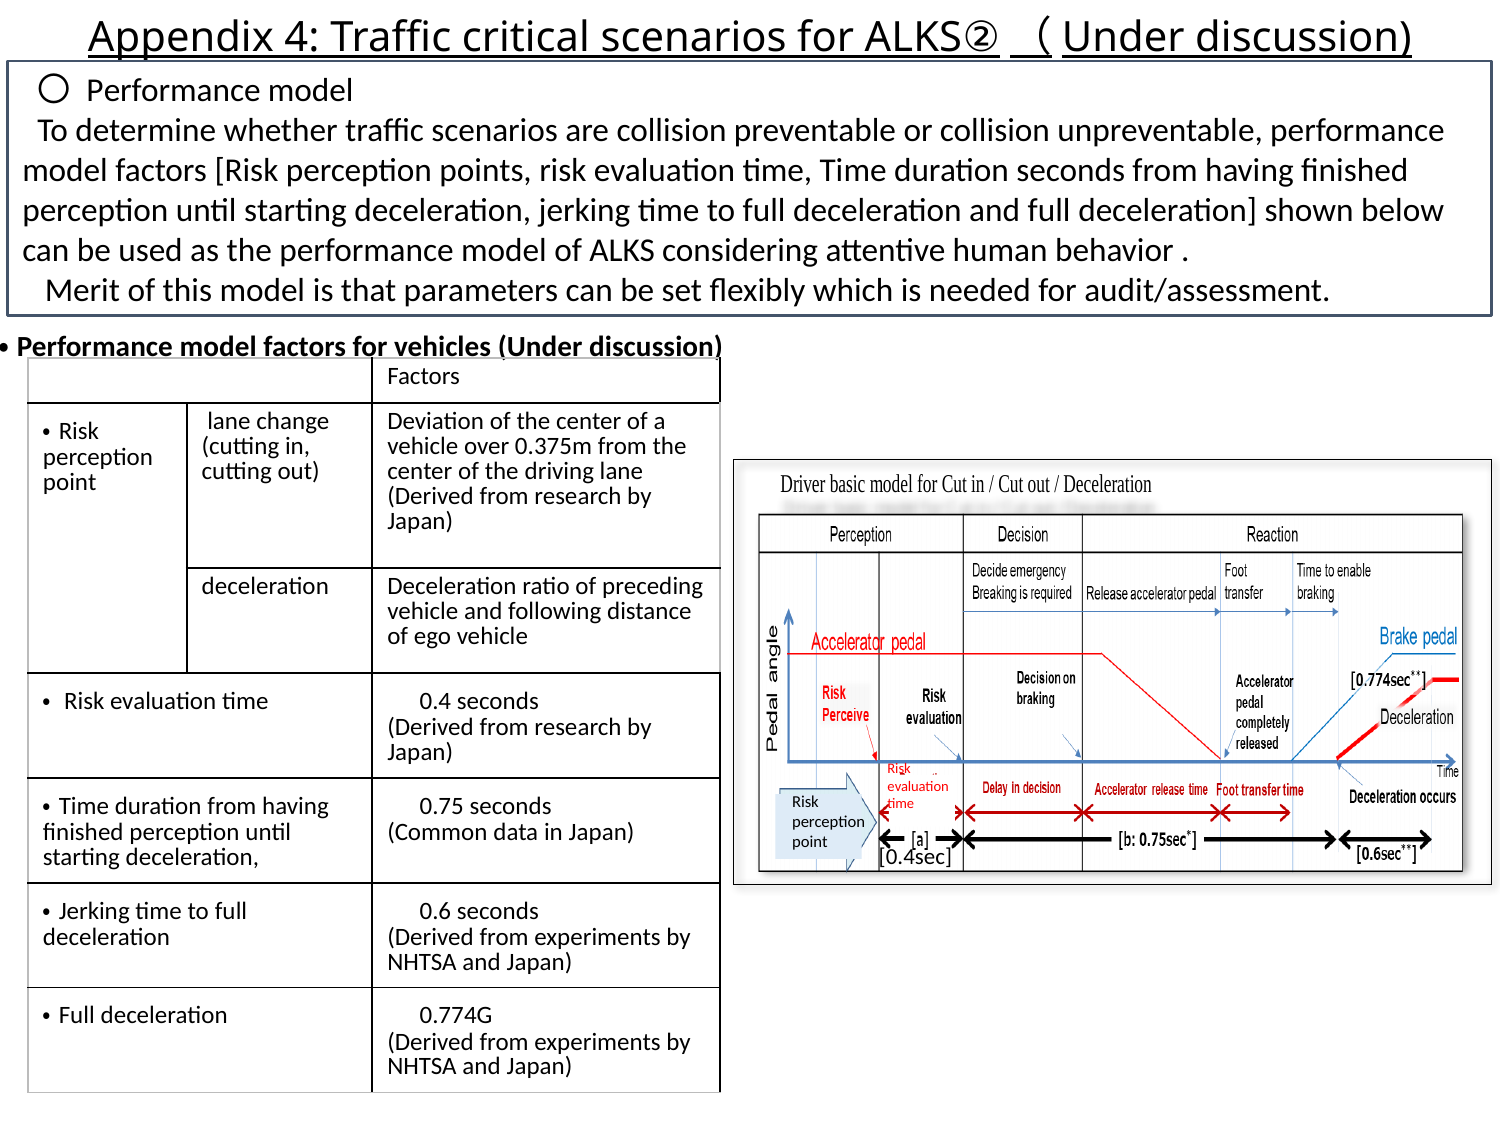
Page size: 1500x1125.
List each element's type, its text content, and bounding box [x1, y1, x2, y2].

table_cell 0.4 seconds (Derived from research by Japan) [373, 674, 719, 777]
table_header Factors [373, 359, 719, 402]
table_cell ・ Risk evaluation time [29, 674, 371, 777]
table_cell Deceleration ratio of preceding vehicle and following distance of ego vehicle [373, 569, 719, 672]
table_cell deceleration [188, 569, 371, 672]
table_cell ・Risk perception point [29, 404, 186, 672]
table_cell ・Jerking time to full deceleration [29, 884, 371, 987]
picture [733, 459, 1492, 885]
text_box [775, 783, 887, 860]
table_cell Deviation of the center of a vehicle over 0.375m from the center of the driving lane (Derived from research by Japan) [373, 404, 719, 567]
table_cell ・Time duration from having finished perception until starting deceleration, [29, 779, 371, 882]
text_box Appendix 4: Traffic critical scenarios for ALKS②（Under discussion) [30, 1, 1470, 61]
table_cell 0.6 seconds (Derived from experiments by NHTSA and Japan) [373, 884, 719, 987]
table_cell 0.774G (Derived from experiments by NHTSA and Japan) [373, 988, 719, 1092]
text_box ・Performance model factors for vehicles (Under discussion) [0, 319, 814, 370]
table_cell 0.75 seconds (Common data in Japan) [373, 779, 719, 882]
table_header [29, 359, 371, 402]
table_cell ・Full deceleration [29, 988, 371, 1092]
text_box 〇 Performance model To determine whether traffic scenarios are collision preventable or collision unpreventable, performance model factors [Risk perception points, risk evaluation time, Time duration seconds from having finished perception until starting deceleration, jerking time to full deceleration and full deceleration] shown below can be used as the performance model of ALKS considering attentive human behavior . Merit of this model is that parameters can be set flexibly which is needed for audit/assessment. [7, 61, 1492, 316]
text_box [0, 49, 28, 106]
table_cell lane change (cutting in, cutting out) [188, 404, 371, 567]
